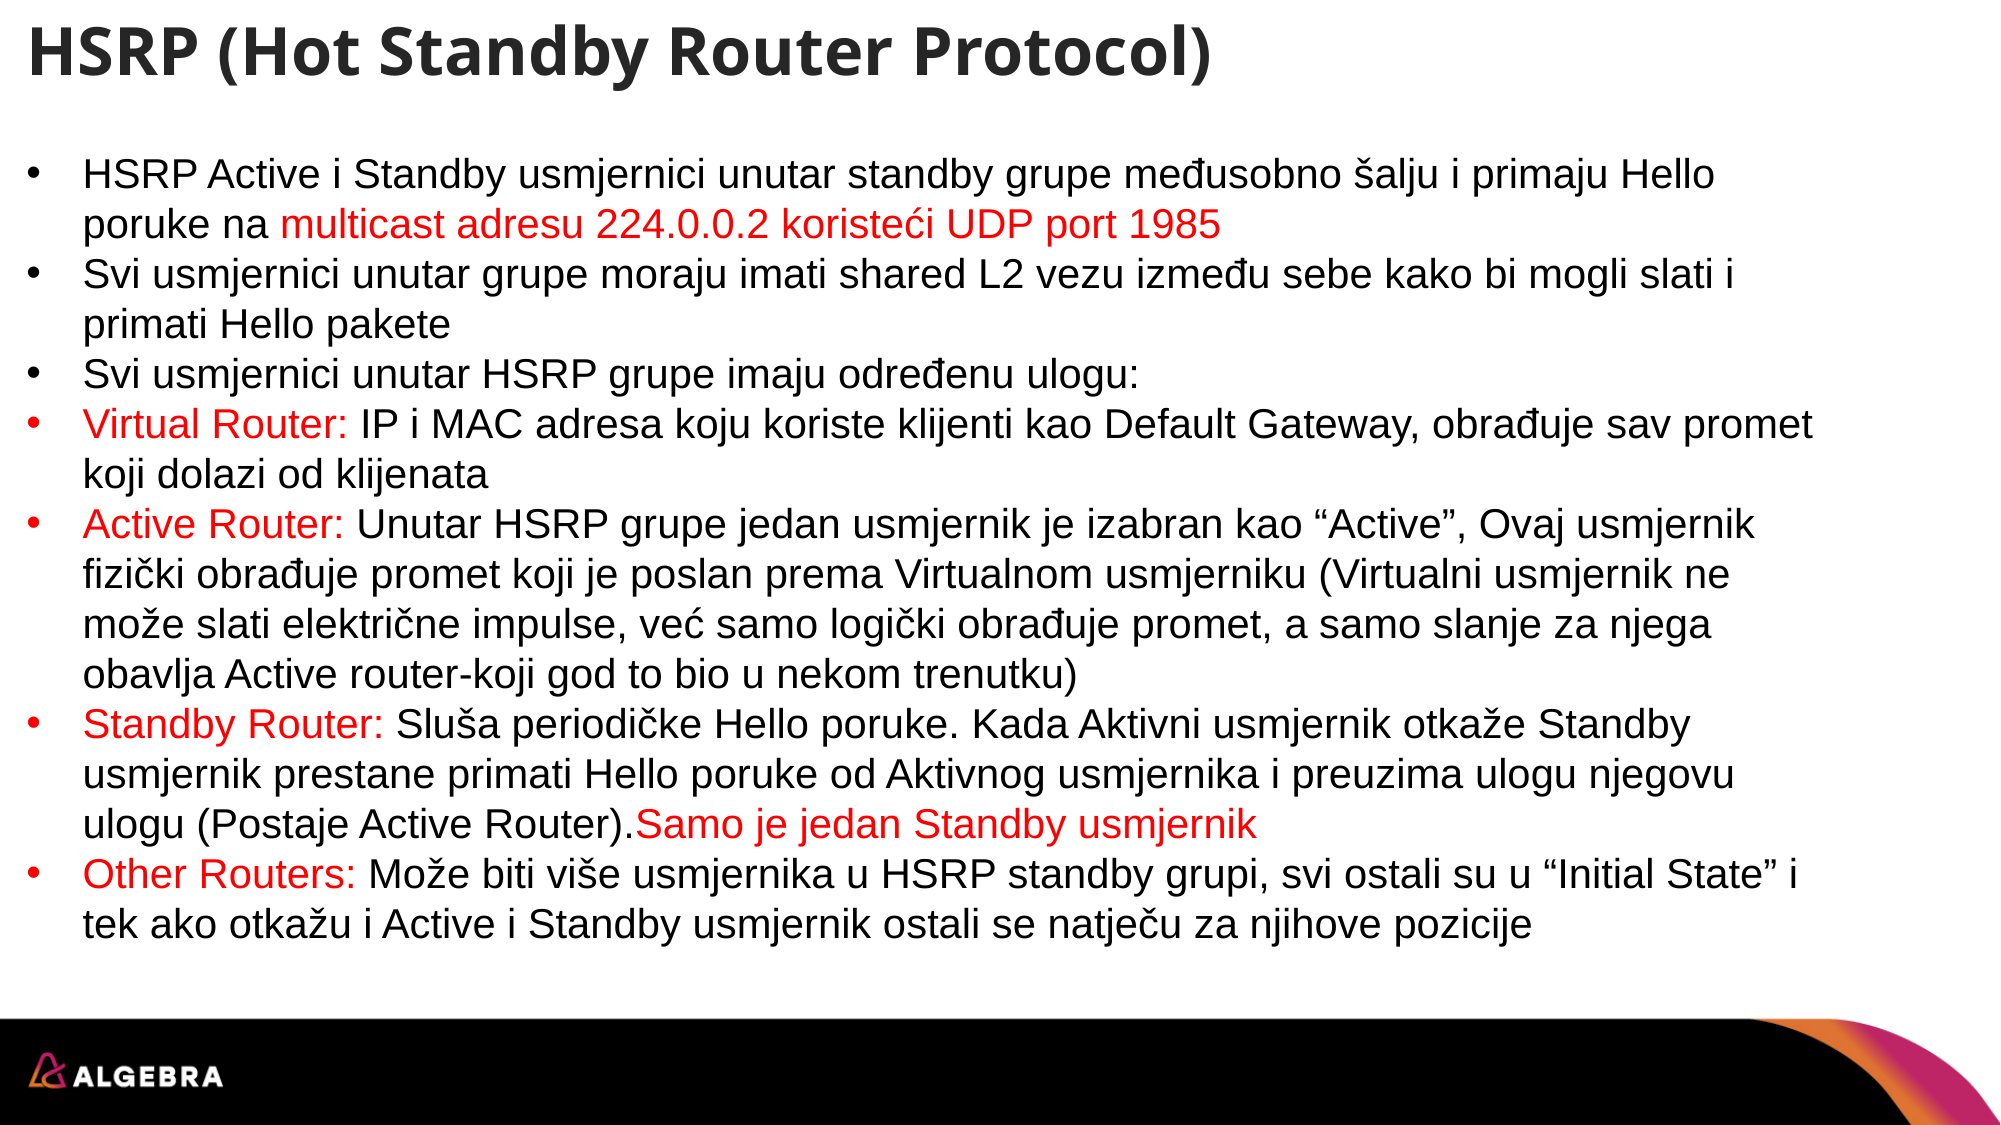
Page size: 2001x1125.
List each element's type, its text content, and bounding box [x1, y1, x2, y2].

text_box HSRP Active i Standby usmjernici unutar standby grupe međusobno šalju i primaju Hello poruke na multicast adresu 224.0.0.2 koristeći UDP port 1985 Svi usmjernici unutar grupe moraju imati shared L2 vezu između sebe kako bi mogli slati i primati Hello pakete Svi usmjernici unutar HSRP grupe imaju određenu ulogu: Virtual Router: IP i MAC adresa koju koriste klijenti kao Default Gateway, obrađuje sav promet koji dolazi od klijenata Active Router: Unutar HSRP grupe jedan usmjernik je izabran kao “Active”, Ovaj usmjernik fizički obrađuje promet koji je poslan prema Virtualnom usmjerniku (Virtualni usmjernik ne može slati električne impulse, već samo logički obrađuje promet, a samo slanje za njega obavlja Active router-koji god to bio u nekom trenutku) Standby Router: Sluša periodičke Hello poruke. Kada Aktivni usmjernik otkaže Standby usmjernik prestane primati Hello poruke od Aktivnog usmjernika i preuzima ulogu njegovu ulogu (Postaje Active Router).Samo je jedan Standby usmjernik Other Routers: Može biti više usmjernika u HSRP standby grupi, svi ostali su u “Initial State” i tek ako otkažu i Active i Standby usmjernik ostali se natječu za njihove pozicije [11, 139, 1841, 1005]
picture [0, 0, 2001, 1125]
title HSRP (Hot Standby Router Protocol) [11, 10, 1959, 187]
